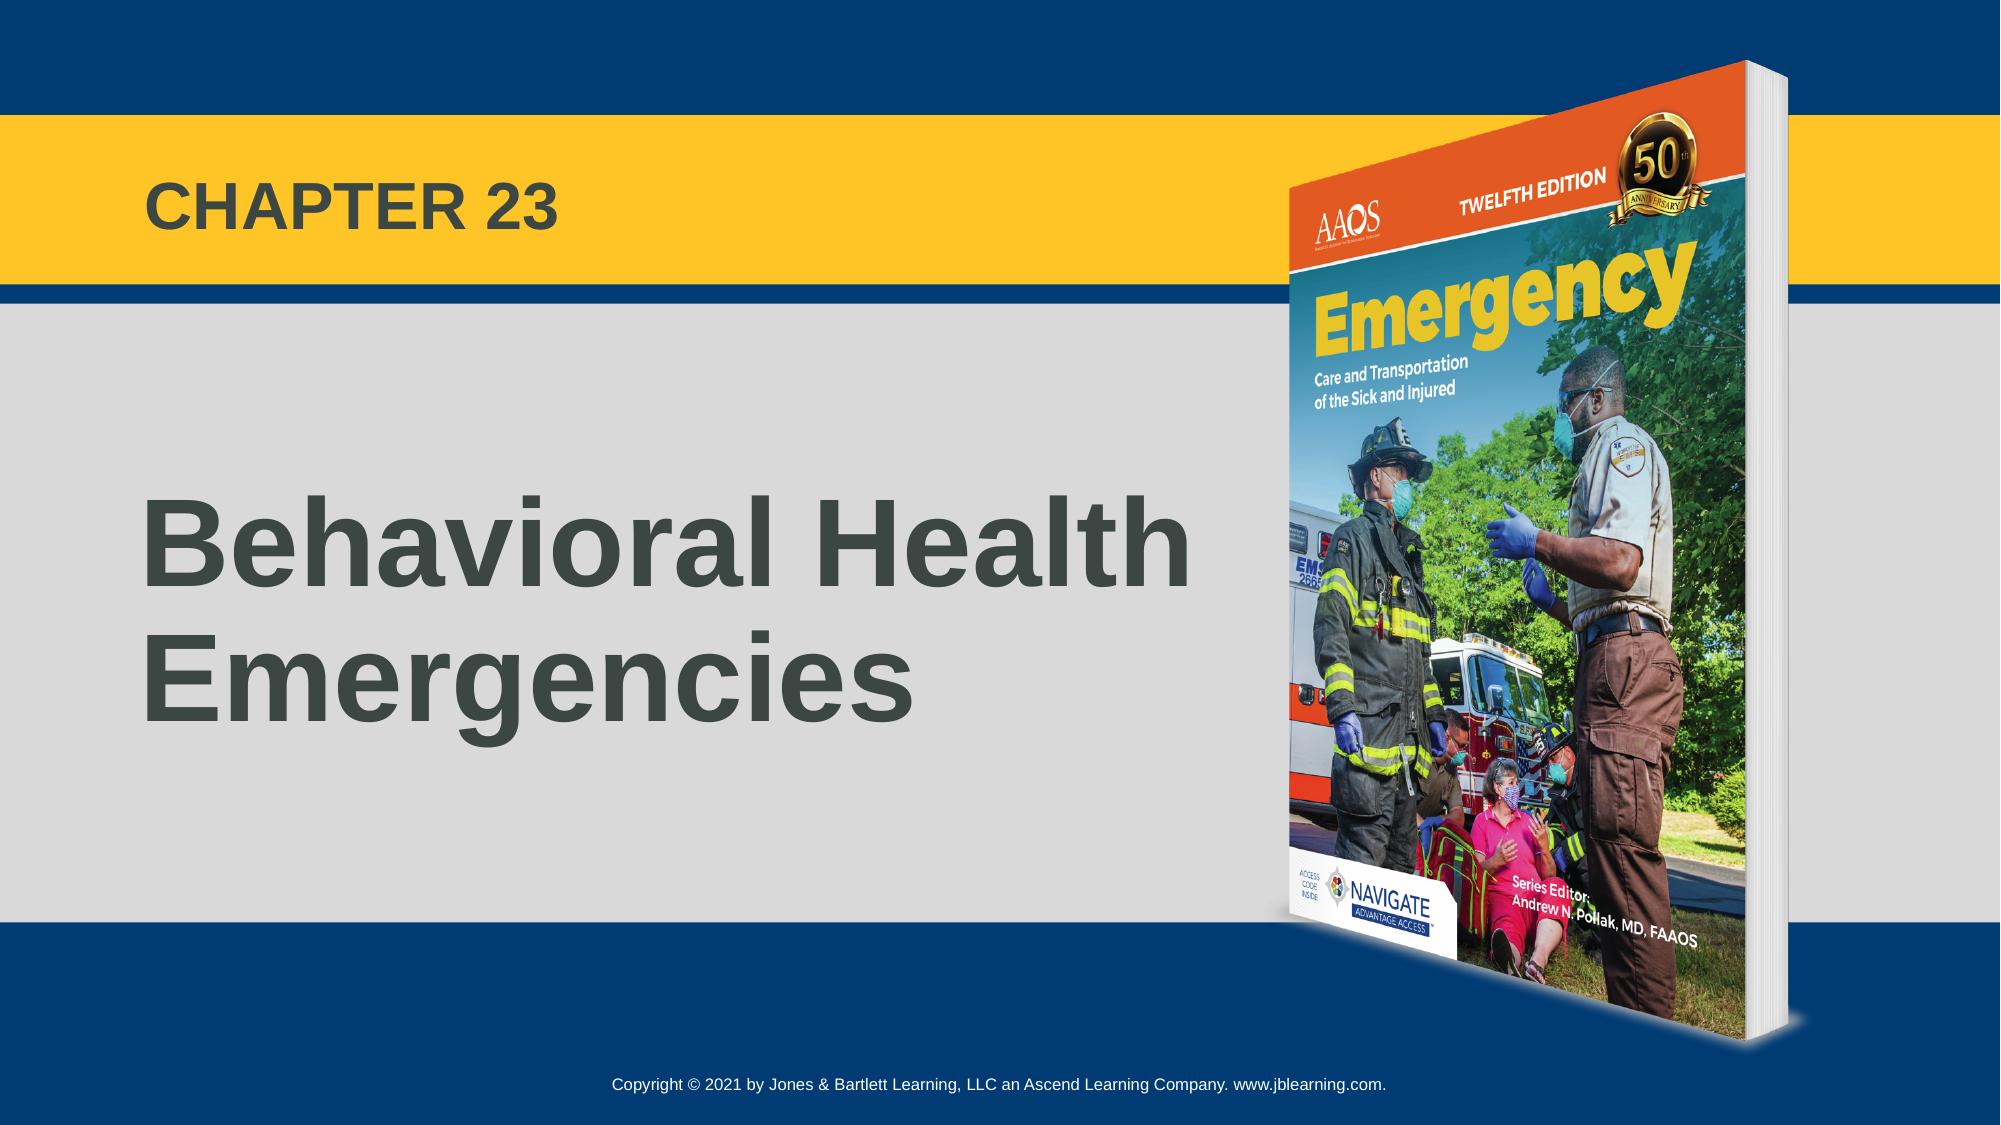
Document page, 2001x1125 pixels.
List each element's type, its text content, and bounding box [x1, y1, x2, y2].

title Behavioral Health Emergencies [139, 360, 1078, 866]
picture [1078, 0, 2000, 1125]
subtitle CHAPTER 23 [144, 138, 1078, 267]
